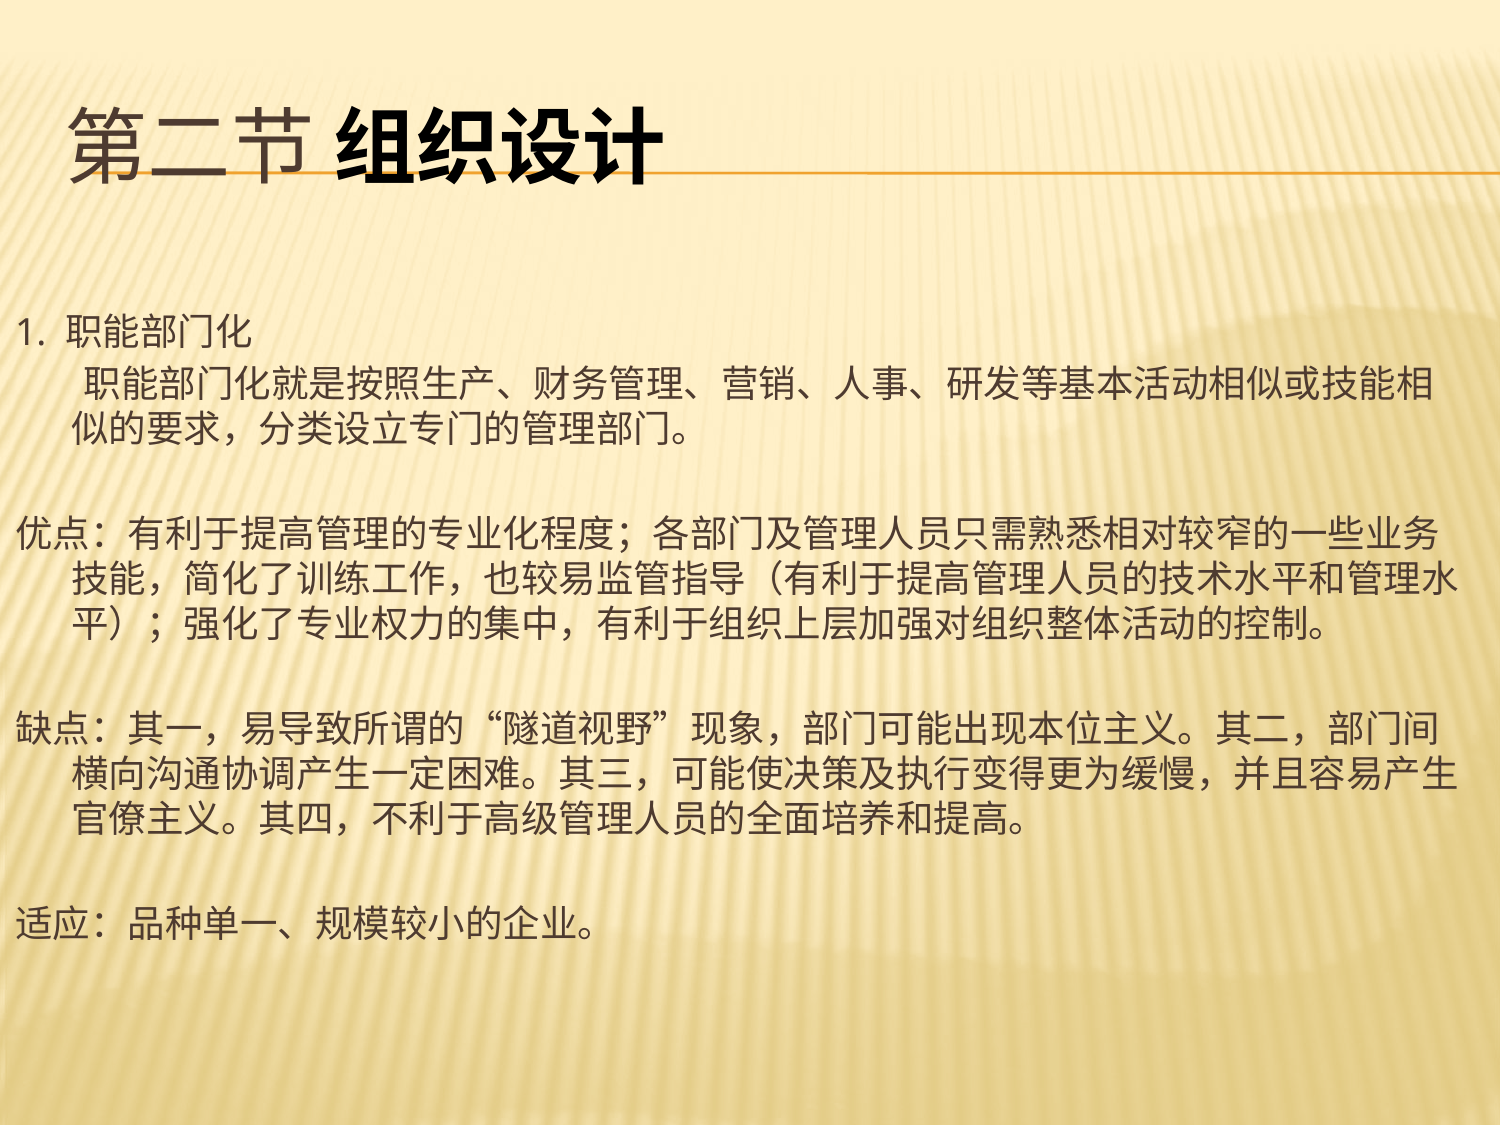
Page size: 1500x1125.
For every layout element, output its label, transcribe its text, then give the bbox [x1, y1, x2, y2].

list 1. 职能部门化 职能部门化就是按照生产、财务管理、营销、人事、研发等基本活动相似或技能相似的要求，分类设立专门的管理部门。 优点：有利于提高管理的专业化程度；各部门及管理人员只需熟悉相对较窄的一些业务技能，简化了训练工作，也较易监管指导（有利于提高管理人员的技术水平和管理水平）；强化了专业权力的集中，有利于组织上层加强对组织整体活动的控制。 缺点：其一，易导致所谓的“隧道视野”现象，部门可能出现本位主义。其二，部门间横向沟通协调产生一定困难。其三，可能使决策及执行变得更为缓慢，并且容易产生官僚主义。其四，不利于高级管理人员的全面培养和提高。 适应：品种单一、规模较小的企业。 [0, 194, 1476, 1125]
title 第二节 组织设计 [50, 75, 1475, 194]
